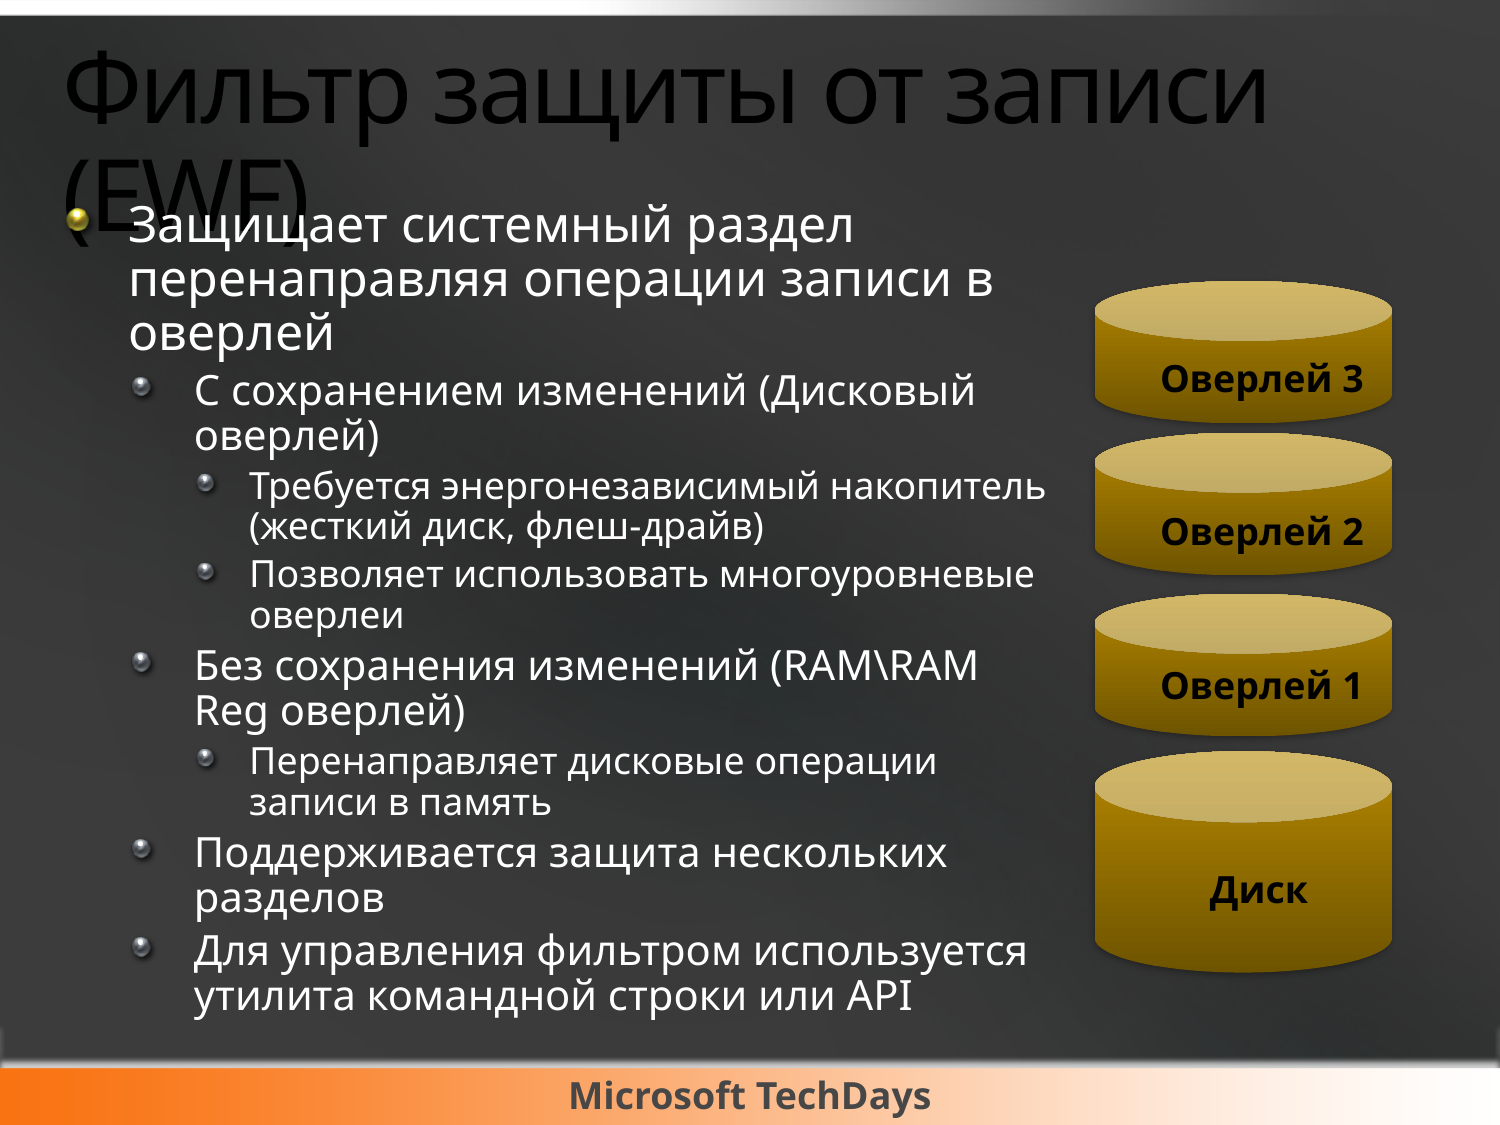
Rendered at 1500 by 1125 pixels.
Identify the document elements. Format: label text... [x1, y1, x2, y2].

text_box [1094, 432, 1393, 576]
text_box [1094, 751, 1393, 973]
text_box Оверлей 1 [1144, 655, 1393, 716]
title Фильтр защиты от записи (EWF) [62, 37, 1438, 147]
text_box [1094, 593, 1393, 737]
text_box Оверлей 3 [1144, 347, 1393, 408]
text_box [1094, 280, 1393, 424]
text_box Оверлей 2 [1144, 499, 1393, 560]
text_box Диск [1195, 858, 1325, 919]
picture [0, 0, 1500, 1125]
list Защищает системный раздел перенаправляя операции записи в оверлей С сохранением изменений (Дисковый оверлей) Требуется энергонезависимый накопитель (жесткий диск, флеш-драйв) Позволяет использовать многоуровневые оверлеи Без сохранения изменений (RAM\RAM Reg оверлей) Перенаправляет дисковые операции записи в память Поддерживается защита нескольких разделов Для управления фильтром используется утилита командной строки или API [62, 199, 1067, 1040]
